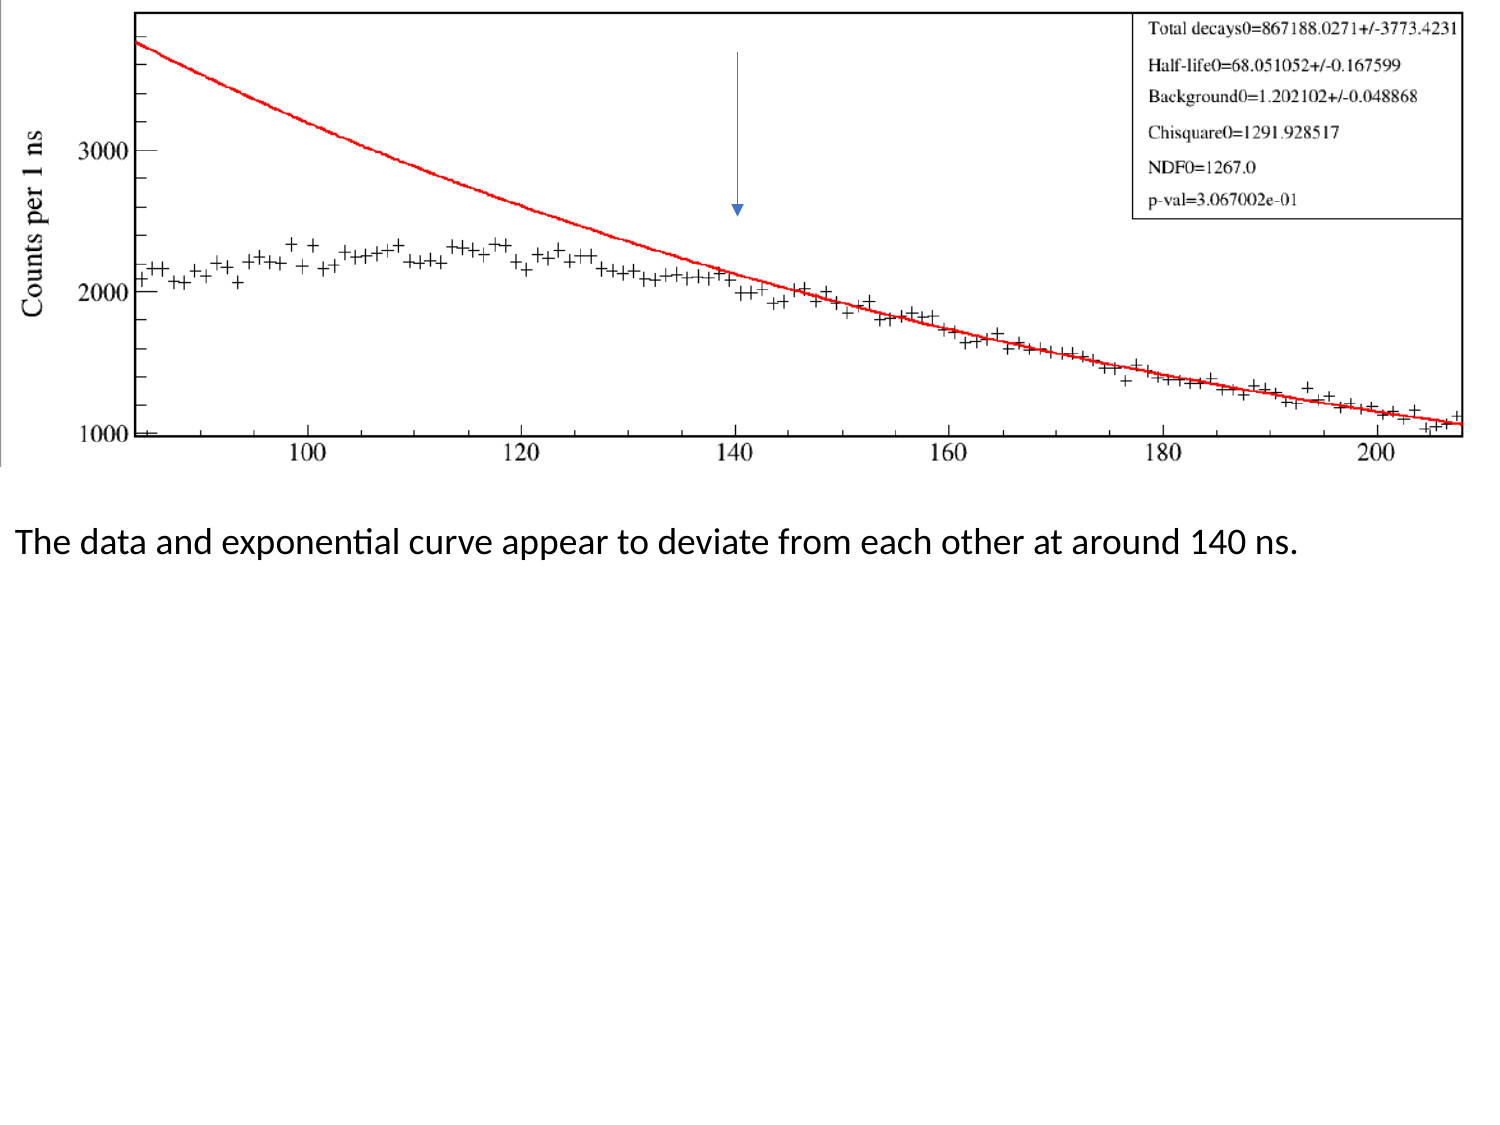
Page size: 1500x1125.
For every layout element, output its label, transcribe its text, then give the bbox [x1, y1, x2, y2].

text_box The data and exponential curve appear to deviate from each other at around 140 ns. [0, 509, 1500, 570]
picture [0, 0, 1500, 467]
